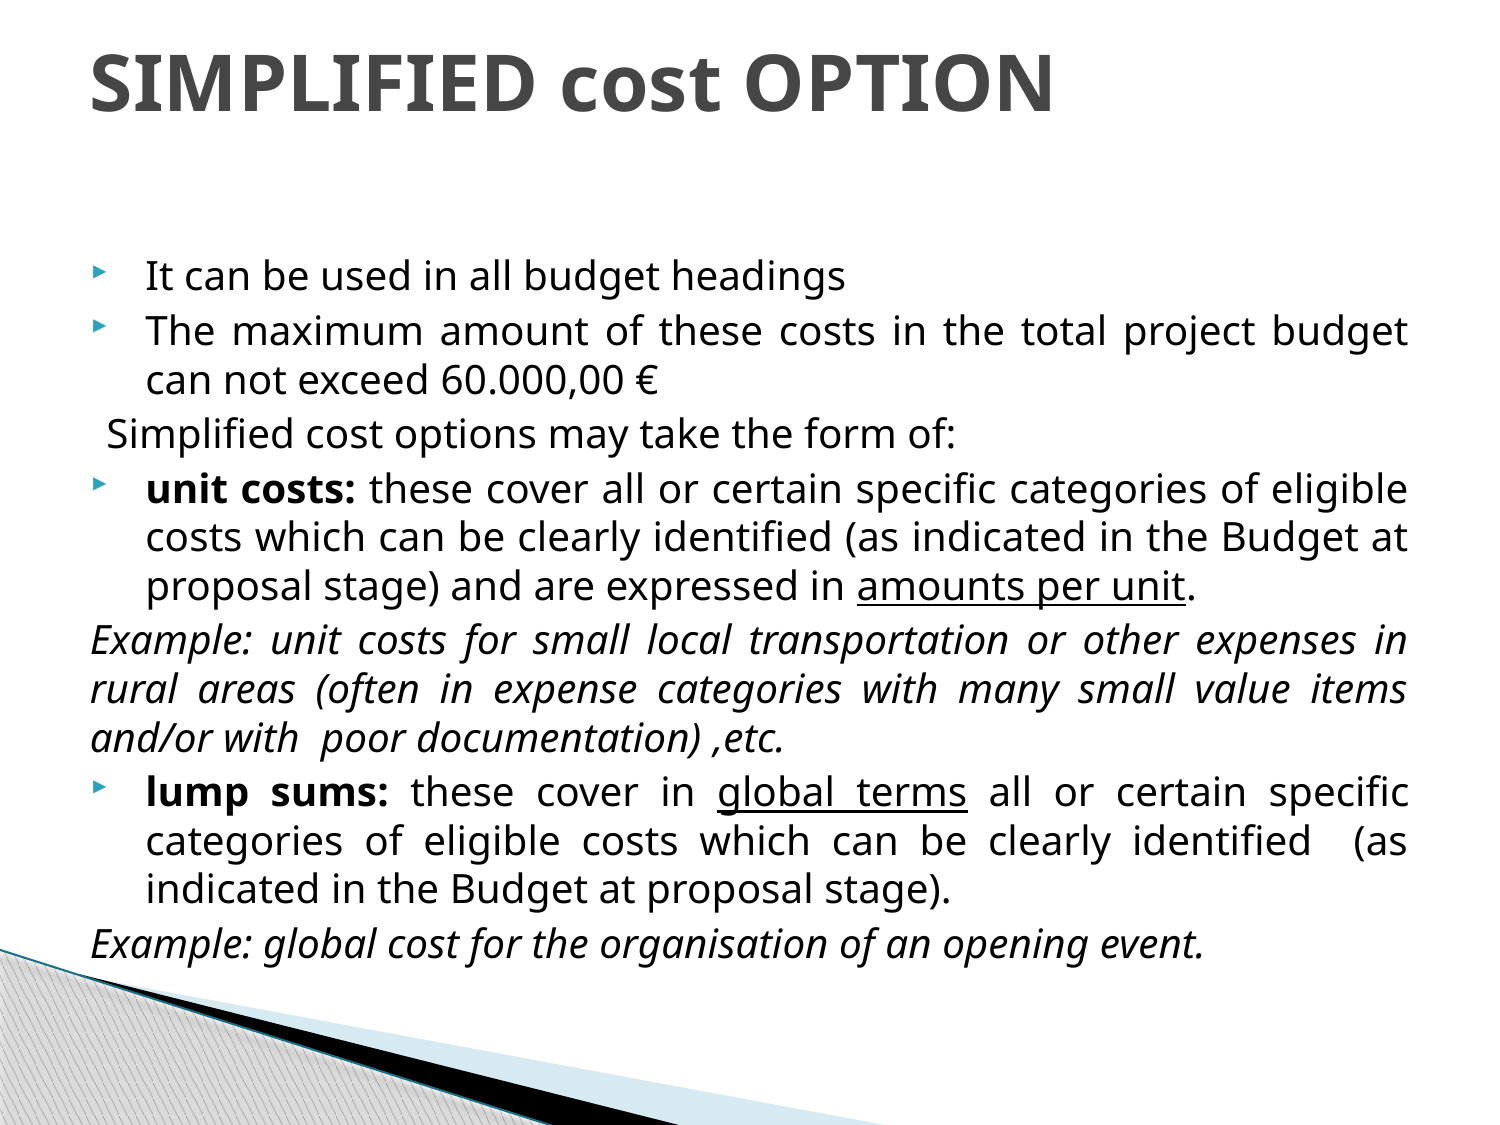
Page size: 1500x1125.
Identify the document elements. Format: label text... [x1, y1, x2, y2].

title SIMPLIFIED cost OPTION [75, 24, 1263, 135]
list It can be used in all budget headings The maximum amount of these costs in the total project budget can not exceed 60.000,00 € Simplified cost options may take the form of: unit costs: these cover all or certain specific categories of eligible costs which can be clearly identified (as indicated in the Budget at proposal stage) and are expressed in amounts per unit. Example: unit costs for small local transportation or other expenses in rural areas (often in expense categories with many small value items and/or with poor documentation) ,etc. lump sums: these cover in global terms all or certain specific categories of eligible costs which can be clearly identified (as indicated in the Budget at proposal stage). Example: global cost for the organisation of an opening event. [75, 243, 1425, 986]
